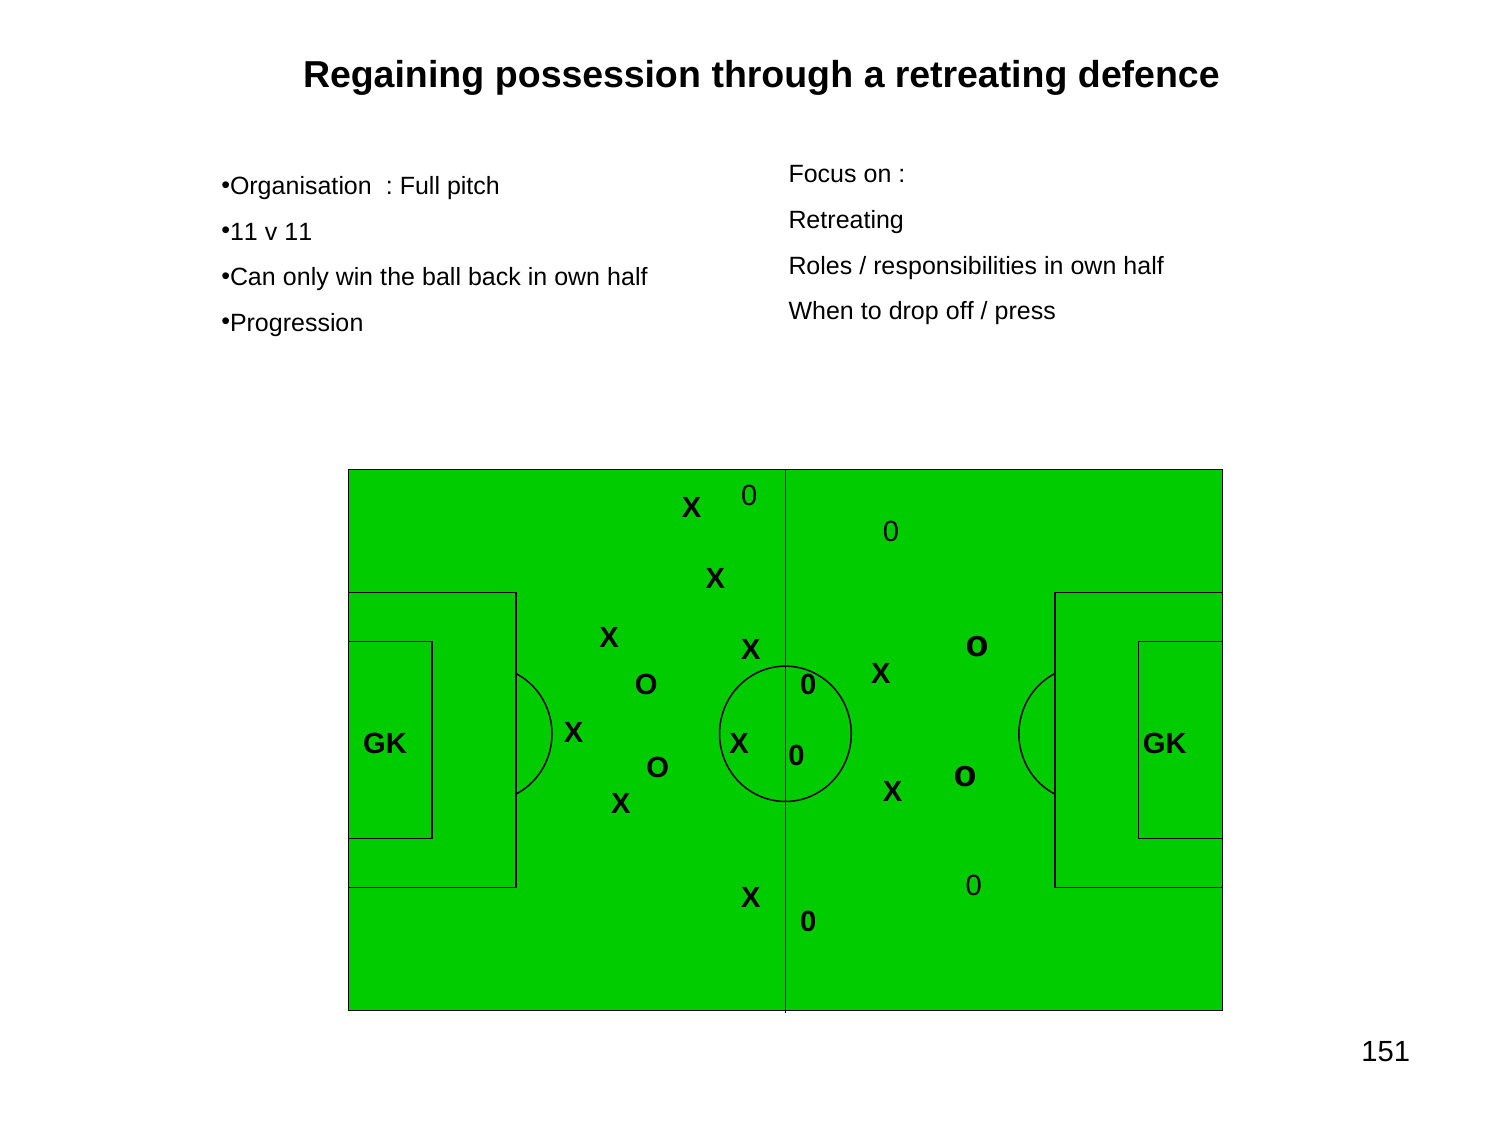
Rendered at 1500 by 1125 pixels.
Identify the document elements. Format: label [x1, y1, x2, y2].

text_box [348, 468, 1223, 1013]
text_box [1074, 1024, 1425, 1103]
text_box [206, 161, 762, 344]
text_box [773, 150, 1388, 424]
text_box [253, 42, 1270, 103]
